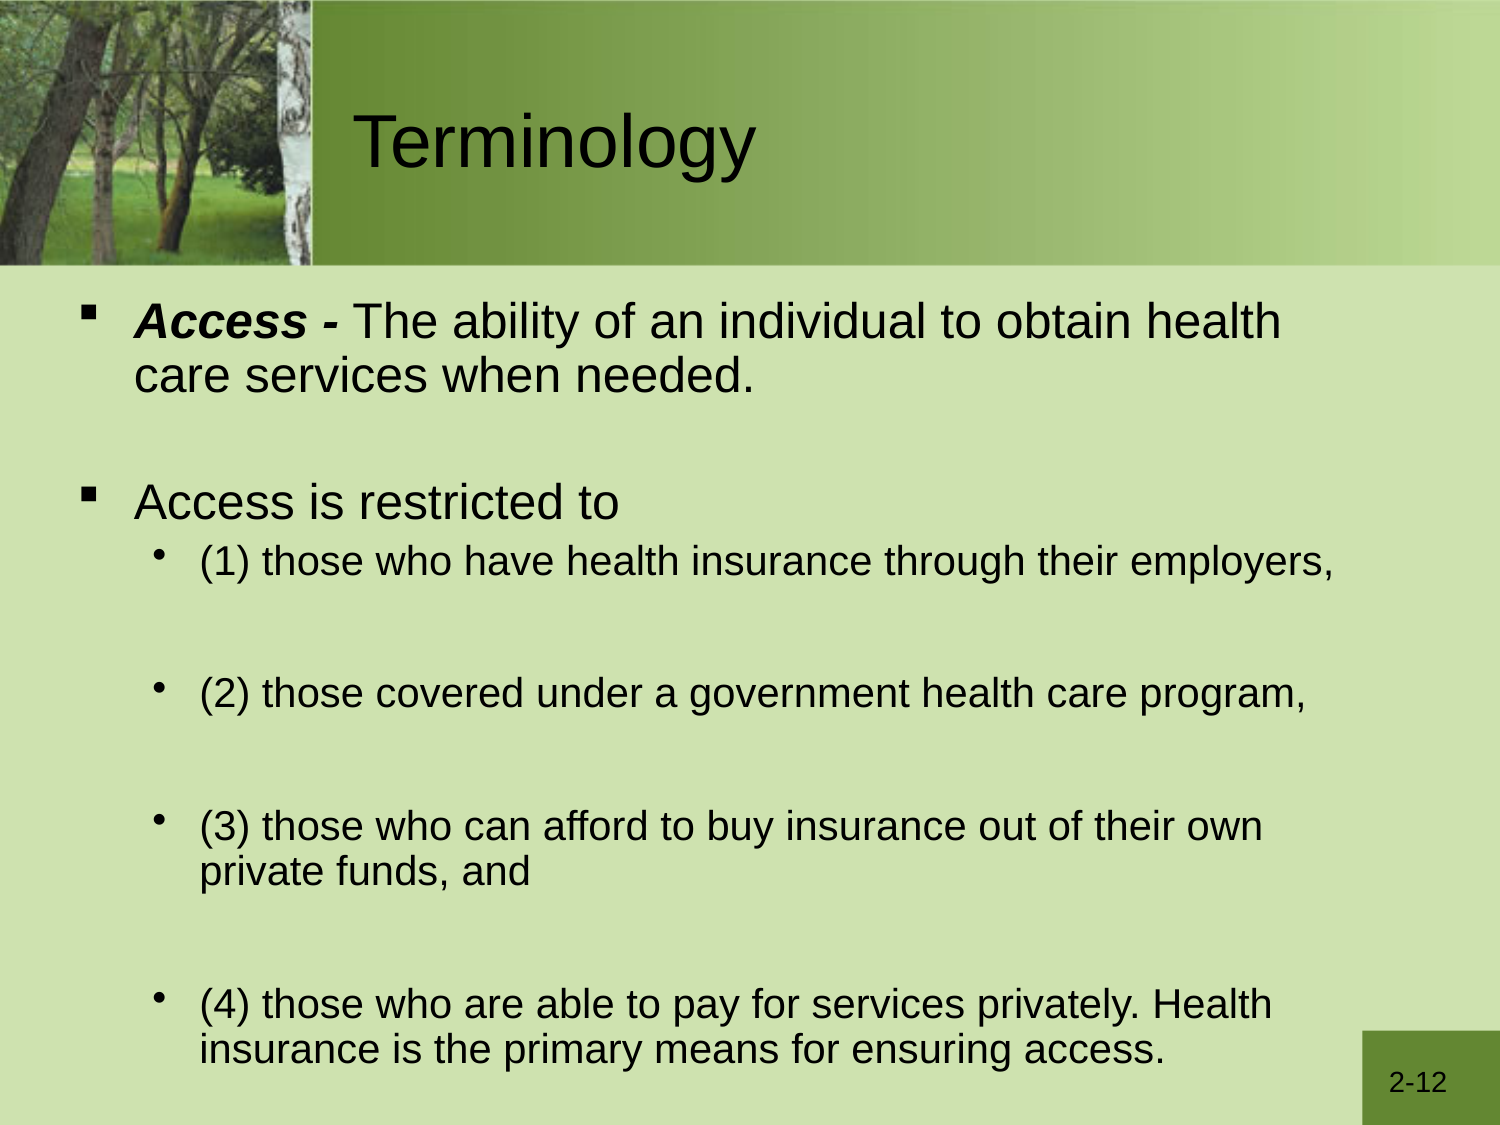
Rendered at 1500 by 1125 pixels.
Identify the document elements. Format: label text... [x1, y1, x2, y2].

slide_number 2-12 [1149, 1031, 1463, 1107]
list Access - The ability of an individual to obtain health care services when needed. Access is restricted to (1) those who have health insurance through their employers, (2) those covered under a government health care program, (3) those who can afford to buy insurance out of their own private funds, and (4) those who are able to pay for services privately. Health insurance is the primary means for ensur­ing access. [62, 287, 1375, 1000]
title Terminology [337, 24, 1438, 250]
picture [0, 0, 1500, 1125]
